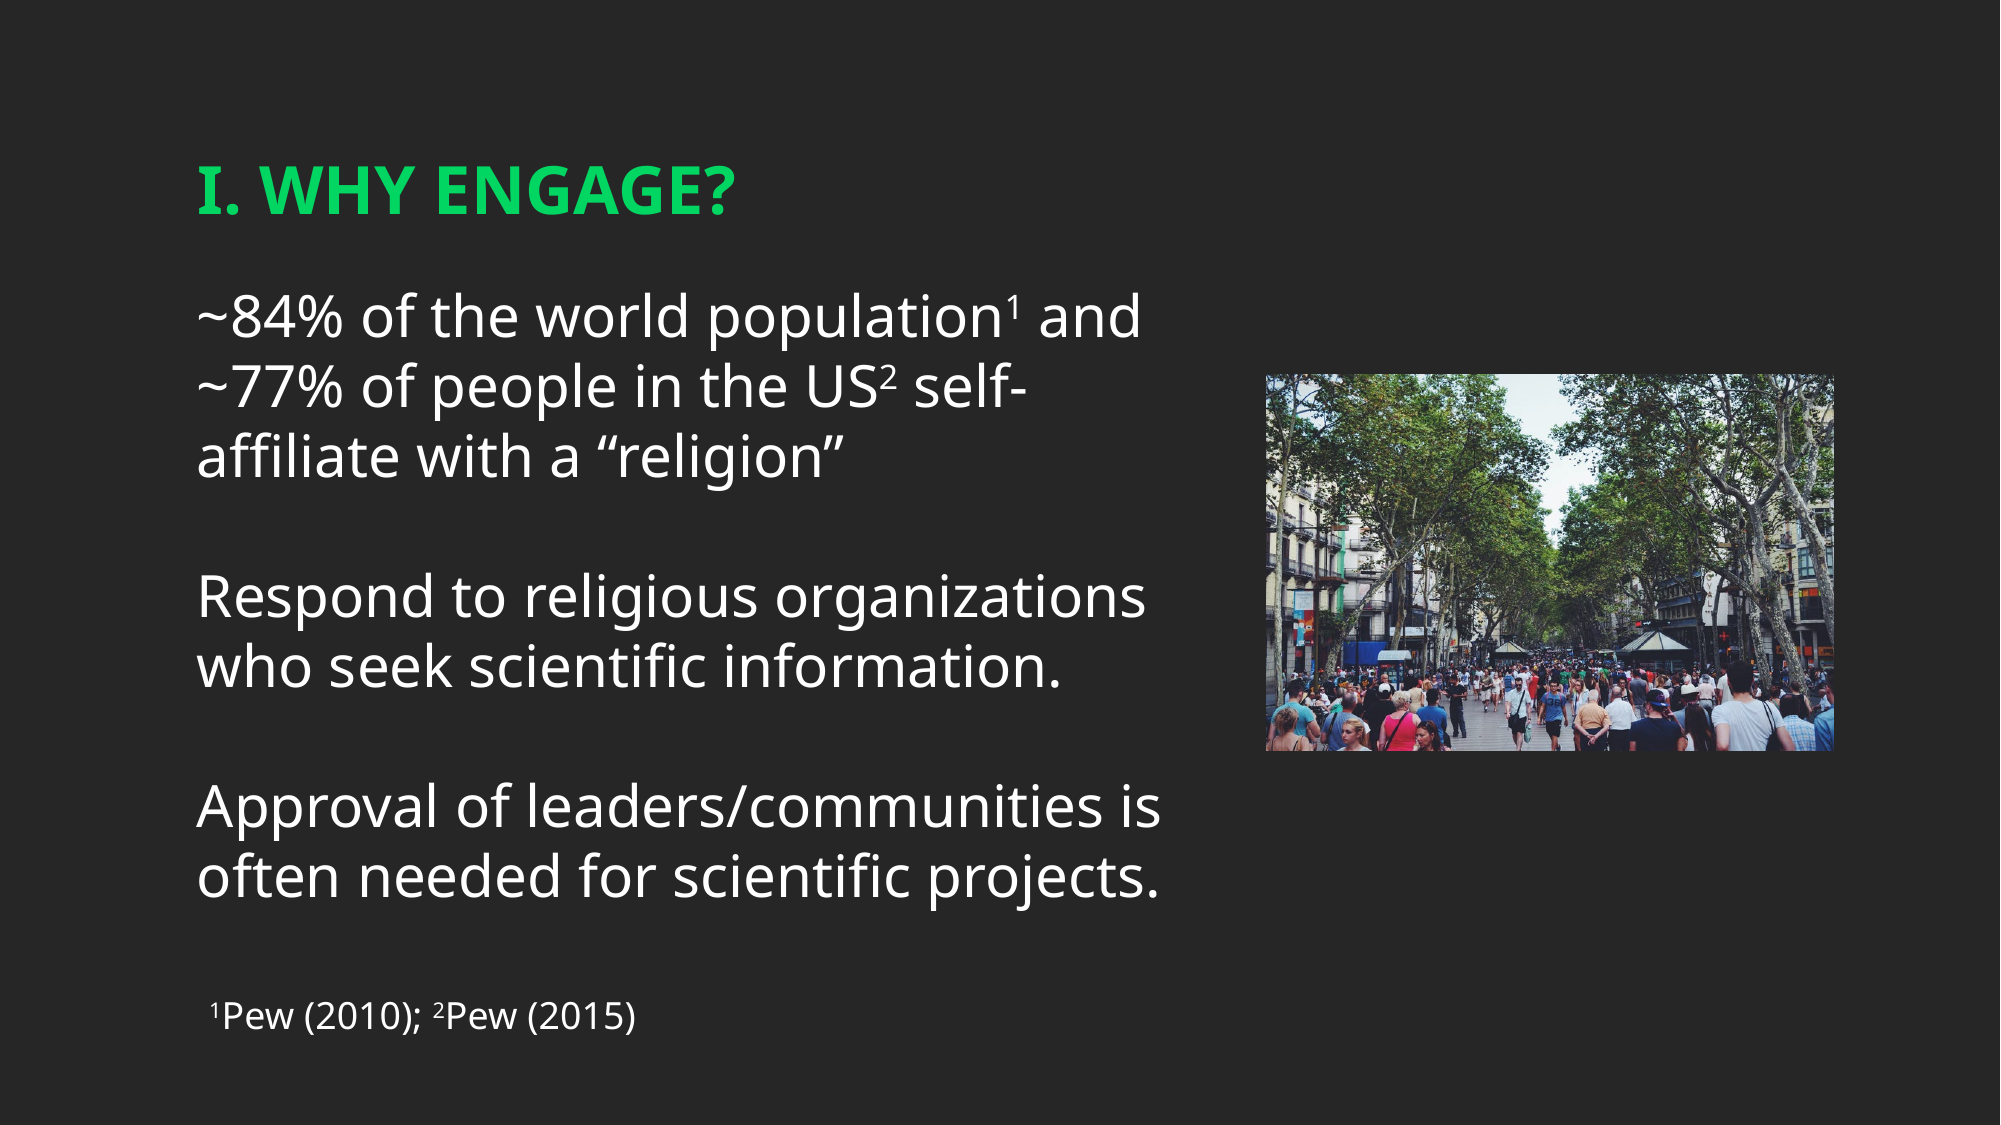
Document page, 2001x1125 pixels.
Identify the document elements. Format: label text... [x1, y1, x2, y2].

title I. WHY ENGAGE? [182, 140, 1446, 343]
picture [1266, 374, 1834, 751]
text_box ~84% of the world population1 and ~77% of people in the US2 self-affiliate with a “religion” Respond to religious organizations who seek scientific information. Approval of leaders/communities is often needed for scientific projects. [182, 343, 1216, 917]
text_box 1Pew (2010); 2Pew (2015) [194, 984, 651, 1045]
